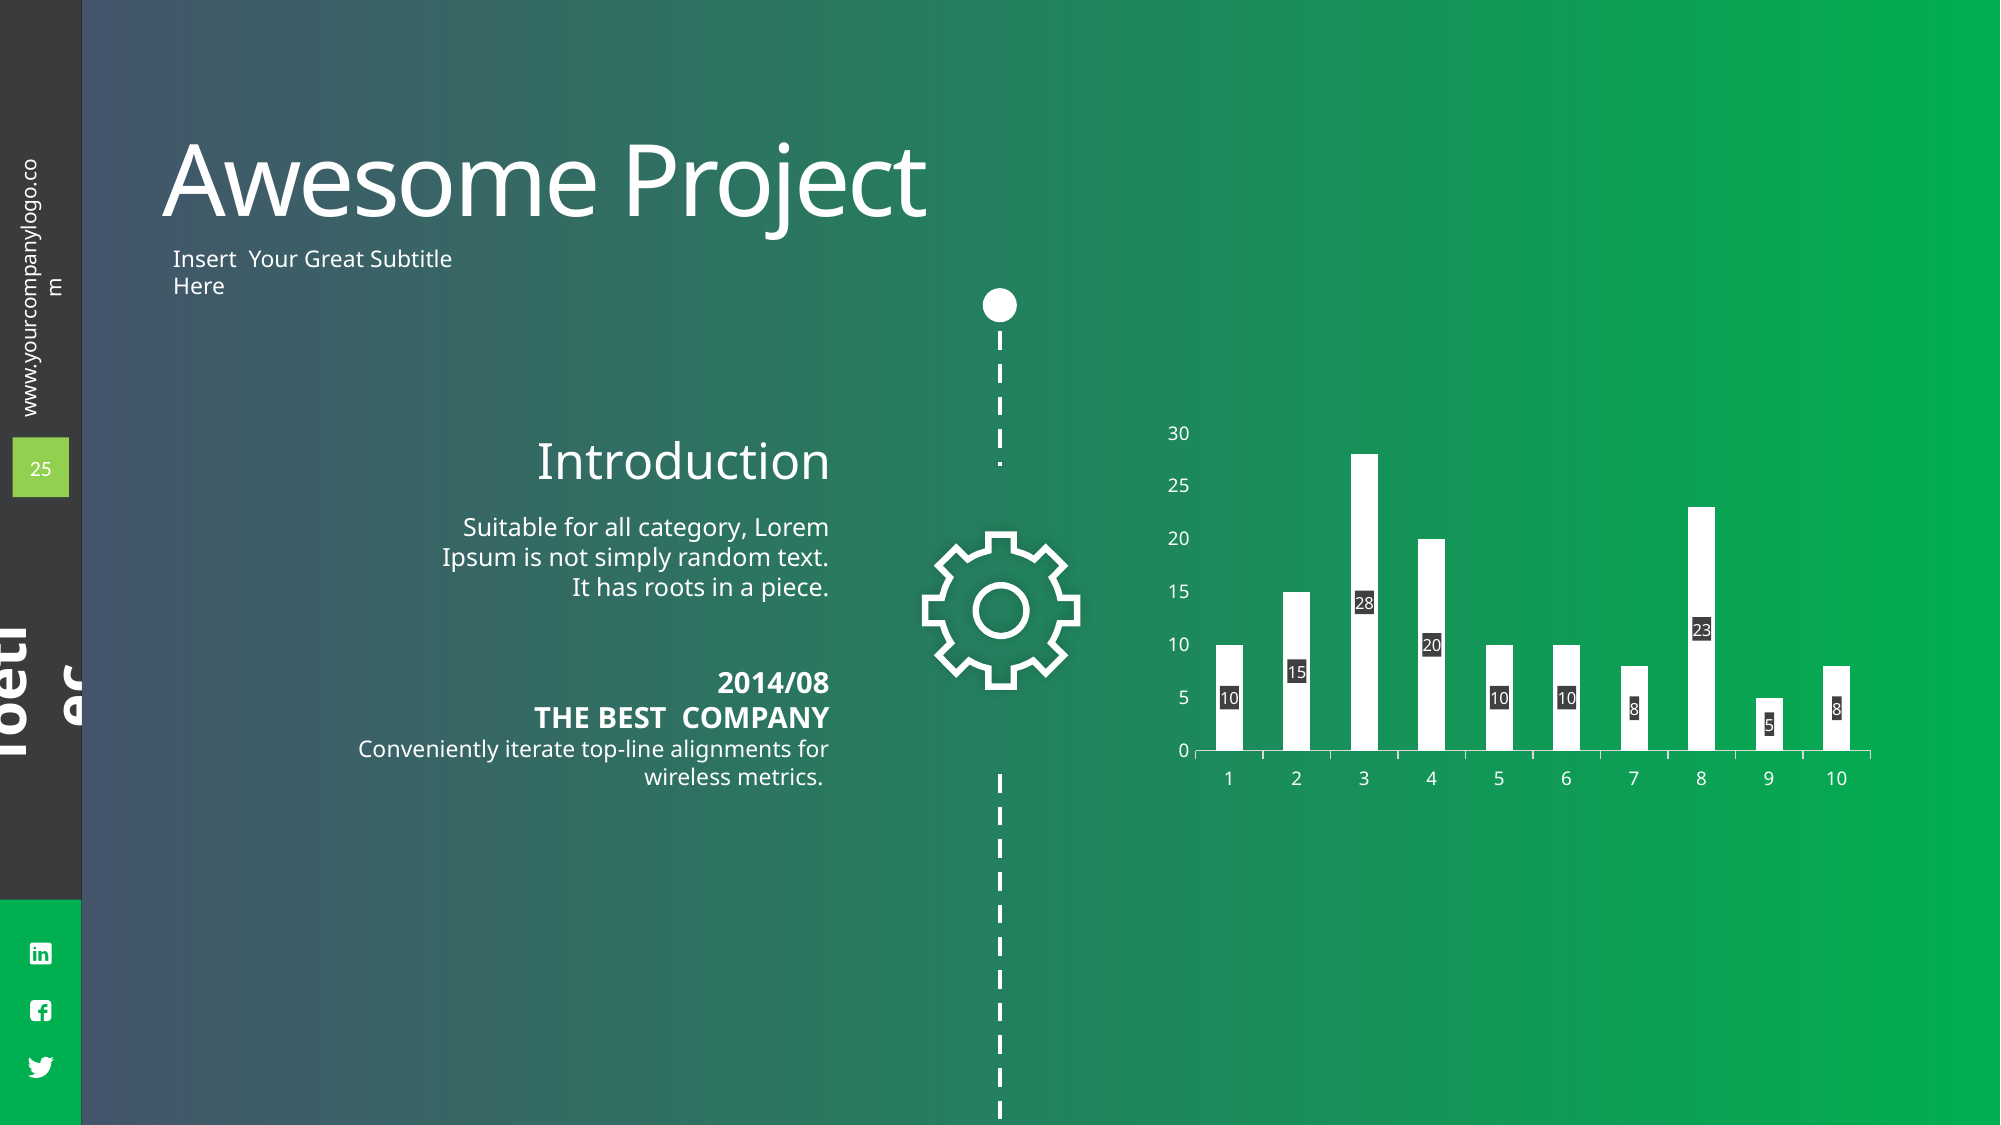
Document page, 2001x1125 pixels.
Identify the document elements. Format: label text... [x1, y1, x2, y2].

picture [81, 0, 2000, 1125]
slide_number 25 [12, 437, 69, 498]
